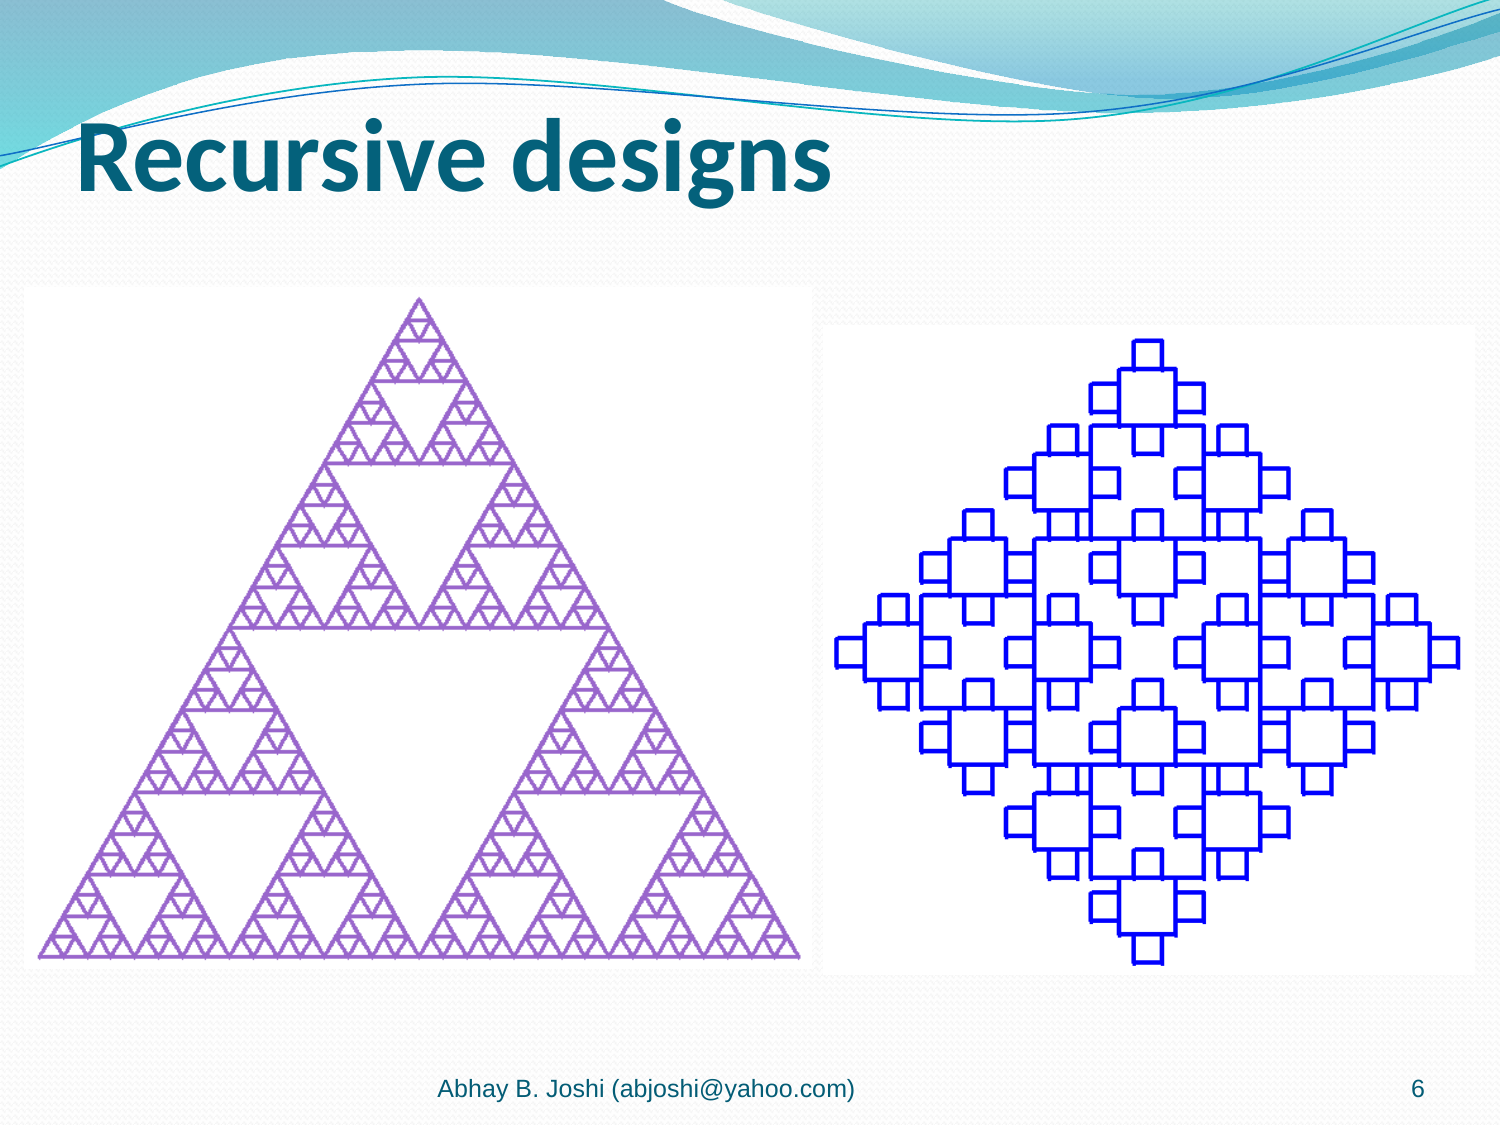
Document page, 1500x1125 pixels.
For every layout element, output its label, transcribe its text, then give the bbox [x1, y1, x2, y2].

picture [24, 287, 812, 969]
footer Abhay B. Joshi (abjoshi@yahoo.com) [437, 1042, 988, 1103]
picture [823, 325, 1476, 976]
title Recursive designs [75, 24, 1425, 213]
slide_number 6 [1299, 1042, 1425, 1103]
